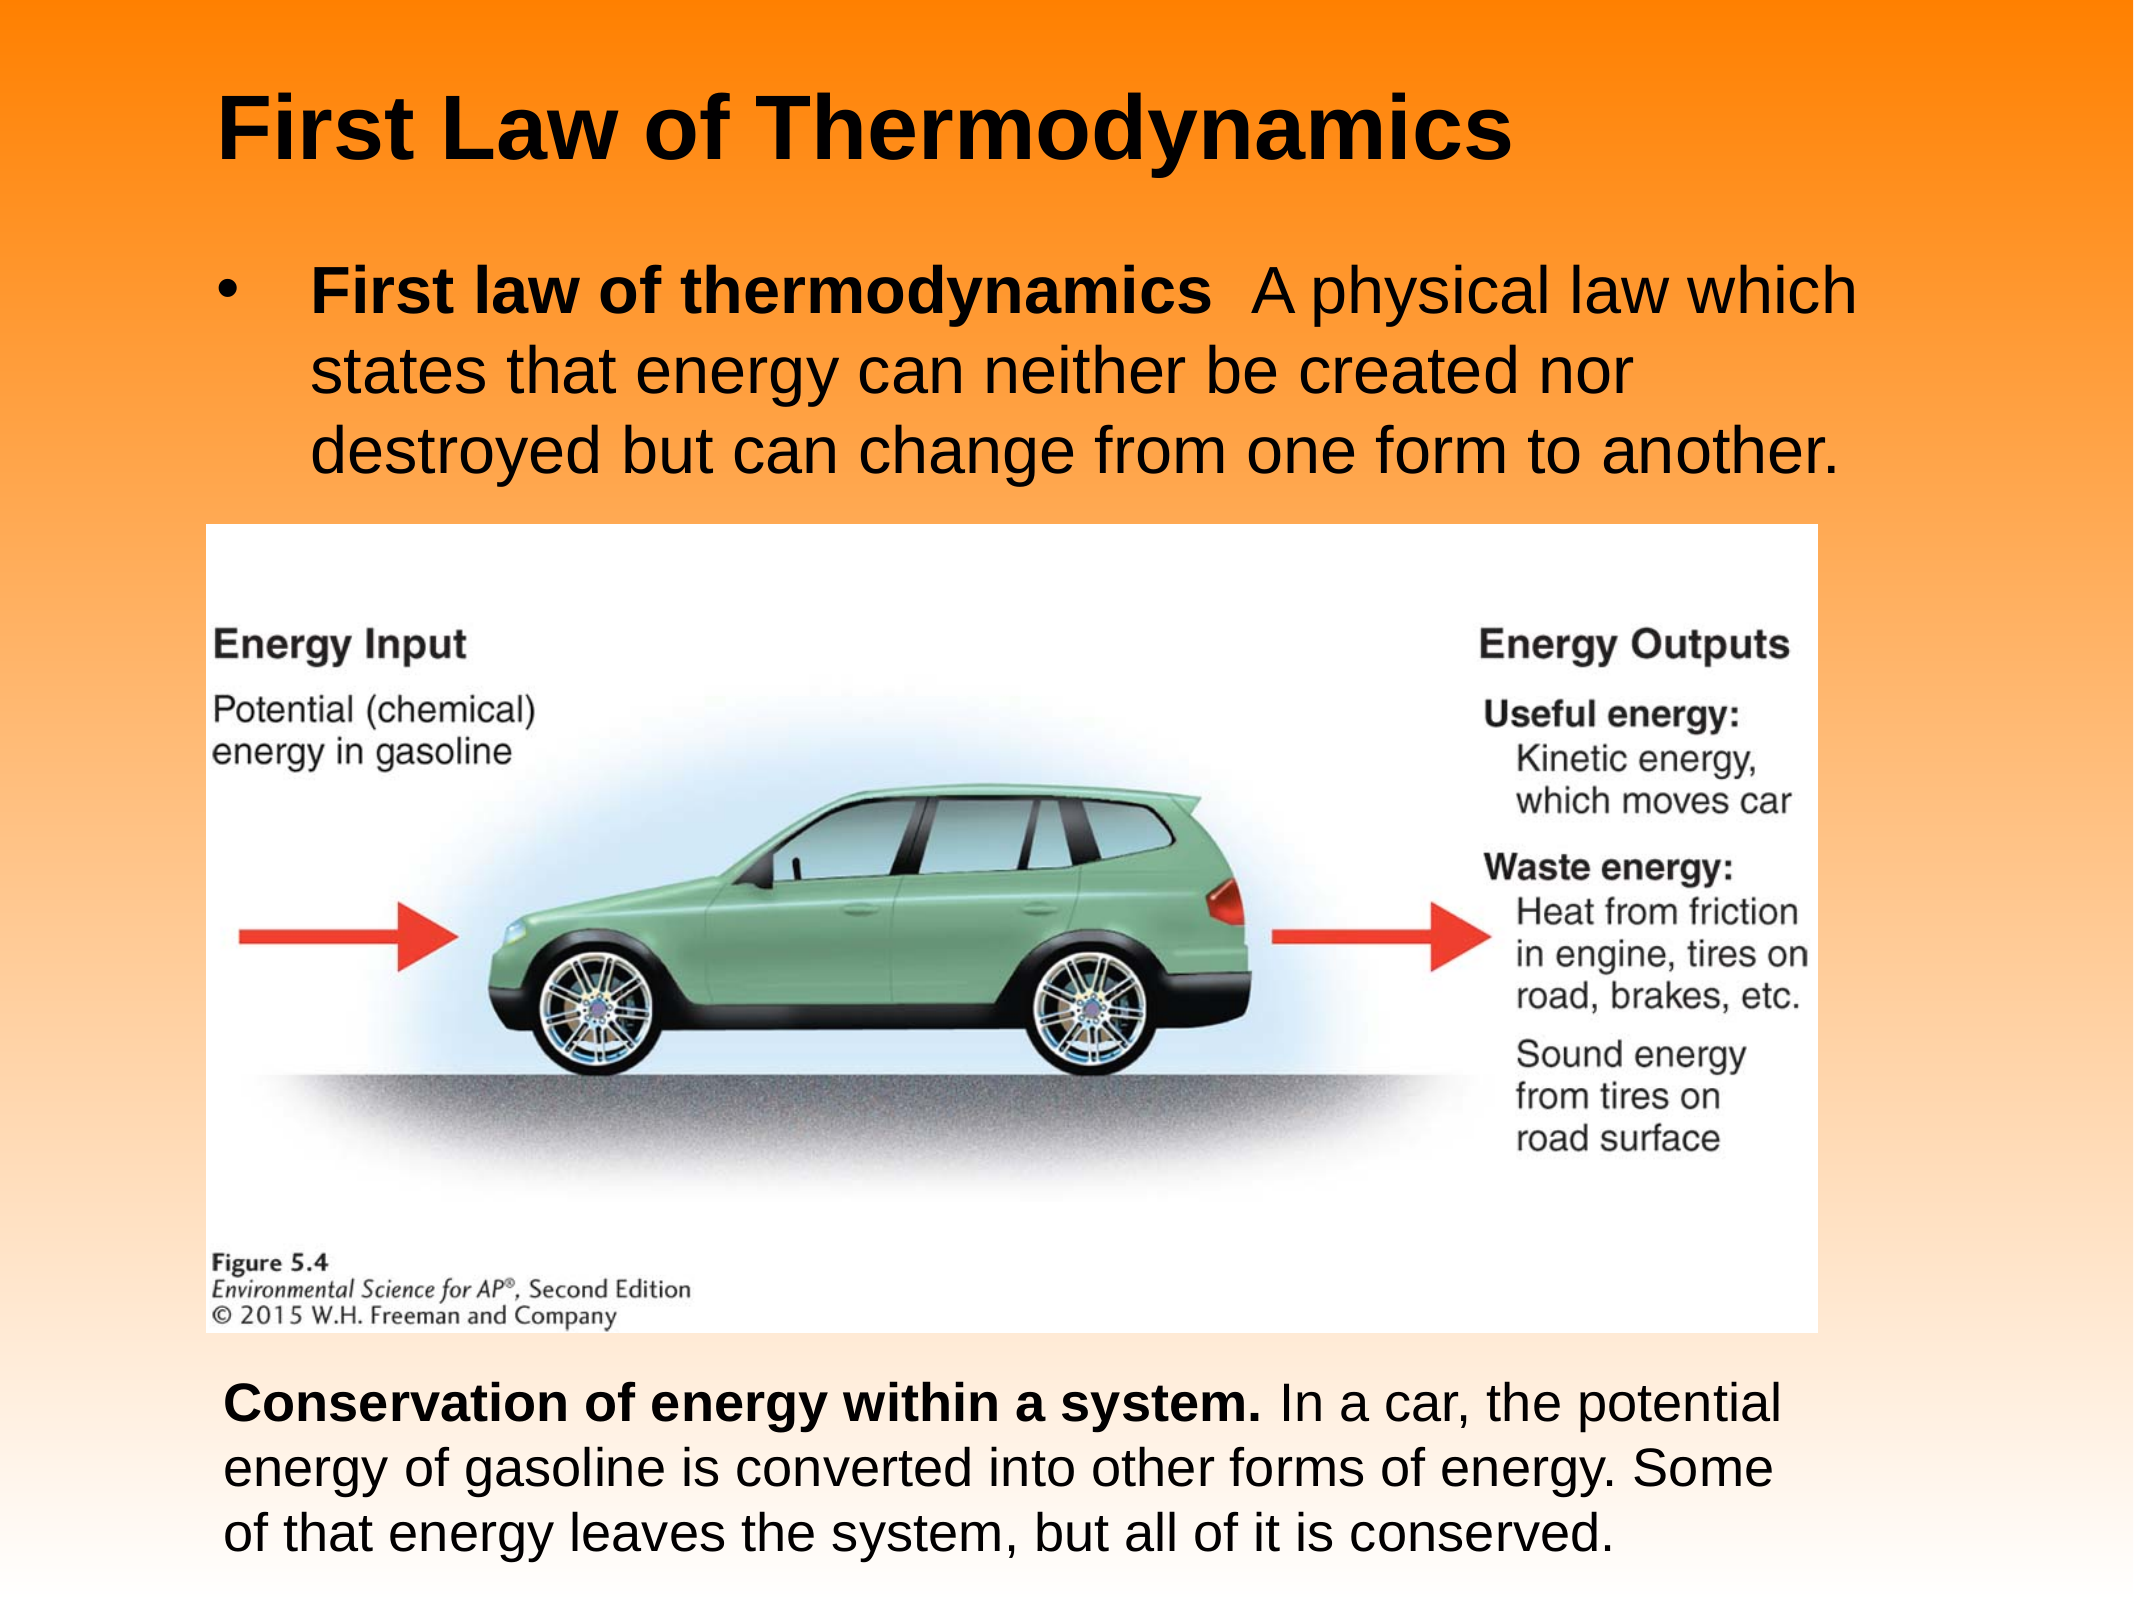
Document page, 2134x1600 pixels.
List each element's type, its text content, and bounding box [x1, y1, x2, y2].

picture [206, 523, 1818, 1334]
list First law of thermodynamics A physical law which states that energy can neither be created nor destroyed but can change from one form to another. [208, 0, 1925, 847]
text_box Conservation of energy within a system. In a car, the potential energy of gasoline is converted into other forms of energy. Some of that energy leaves the system, but all of it is conserved. [208, 1360, 1818, 1570]
